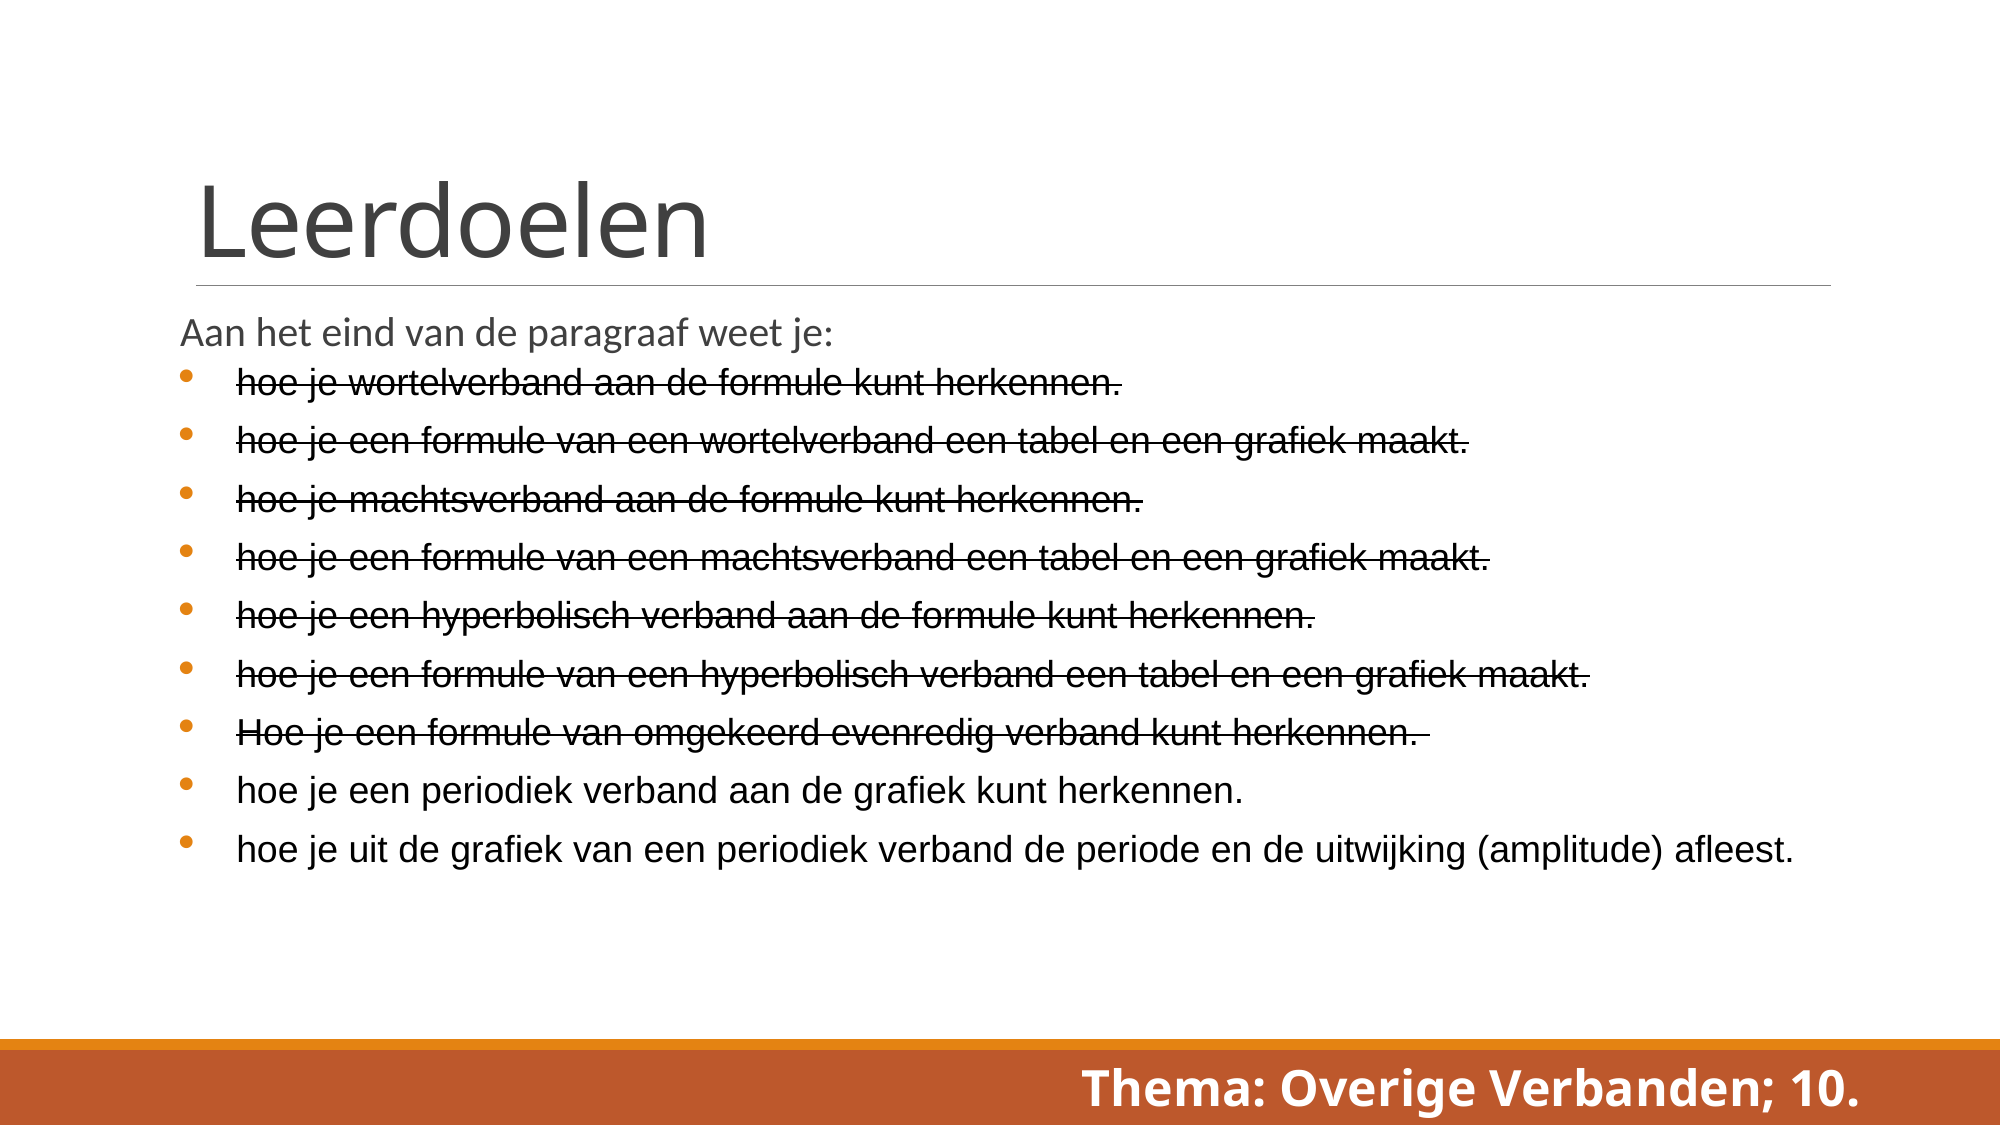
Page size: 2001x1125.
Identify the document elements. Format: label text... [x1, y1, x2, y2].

title Leerdoelen [180, 47, 1830, 285]
list Aan het eind van de paragraaf weet je: hoe je wortelverband aan de formule kunt herkennen. hoe je een formule van een wortelverband een tabel en een grafiek maakt. hoe je machtsverband aan de formule kunt herkennen. hoe je een formule van een machtsverband een tabel en een grafiek maakt. hoe je een hyperbolisch verband aan de formule kunt herkennen. hoe je een formule van een hyperbolisch verband een tabel en een grafiek maakt. Hoe je een formule van omgekeerd evenredig verband kunt herkennen. hoe je een periodiek verband aan de grafiek kunt herkennen. hoe je uit de grafiek van een periodiek verband de periode en de uitwijking (amplitude) afleest. [180, 302, 1830, 963]
text_box Thema: Overige Verbanden; 10. Machtsverbanden [957, 1049, 1985, 1125]
